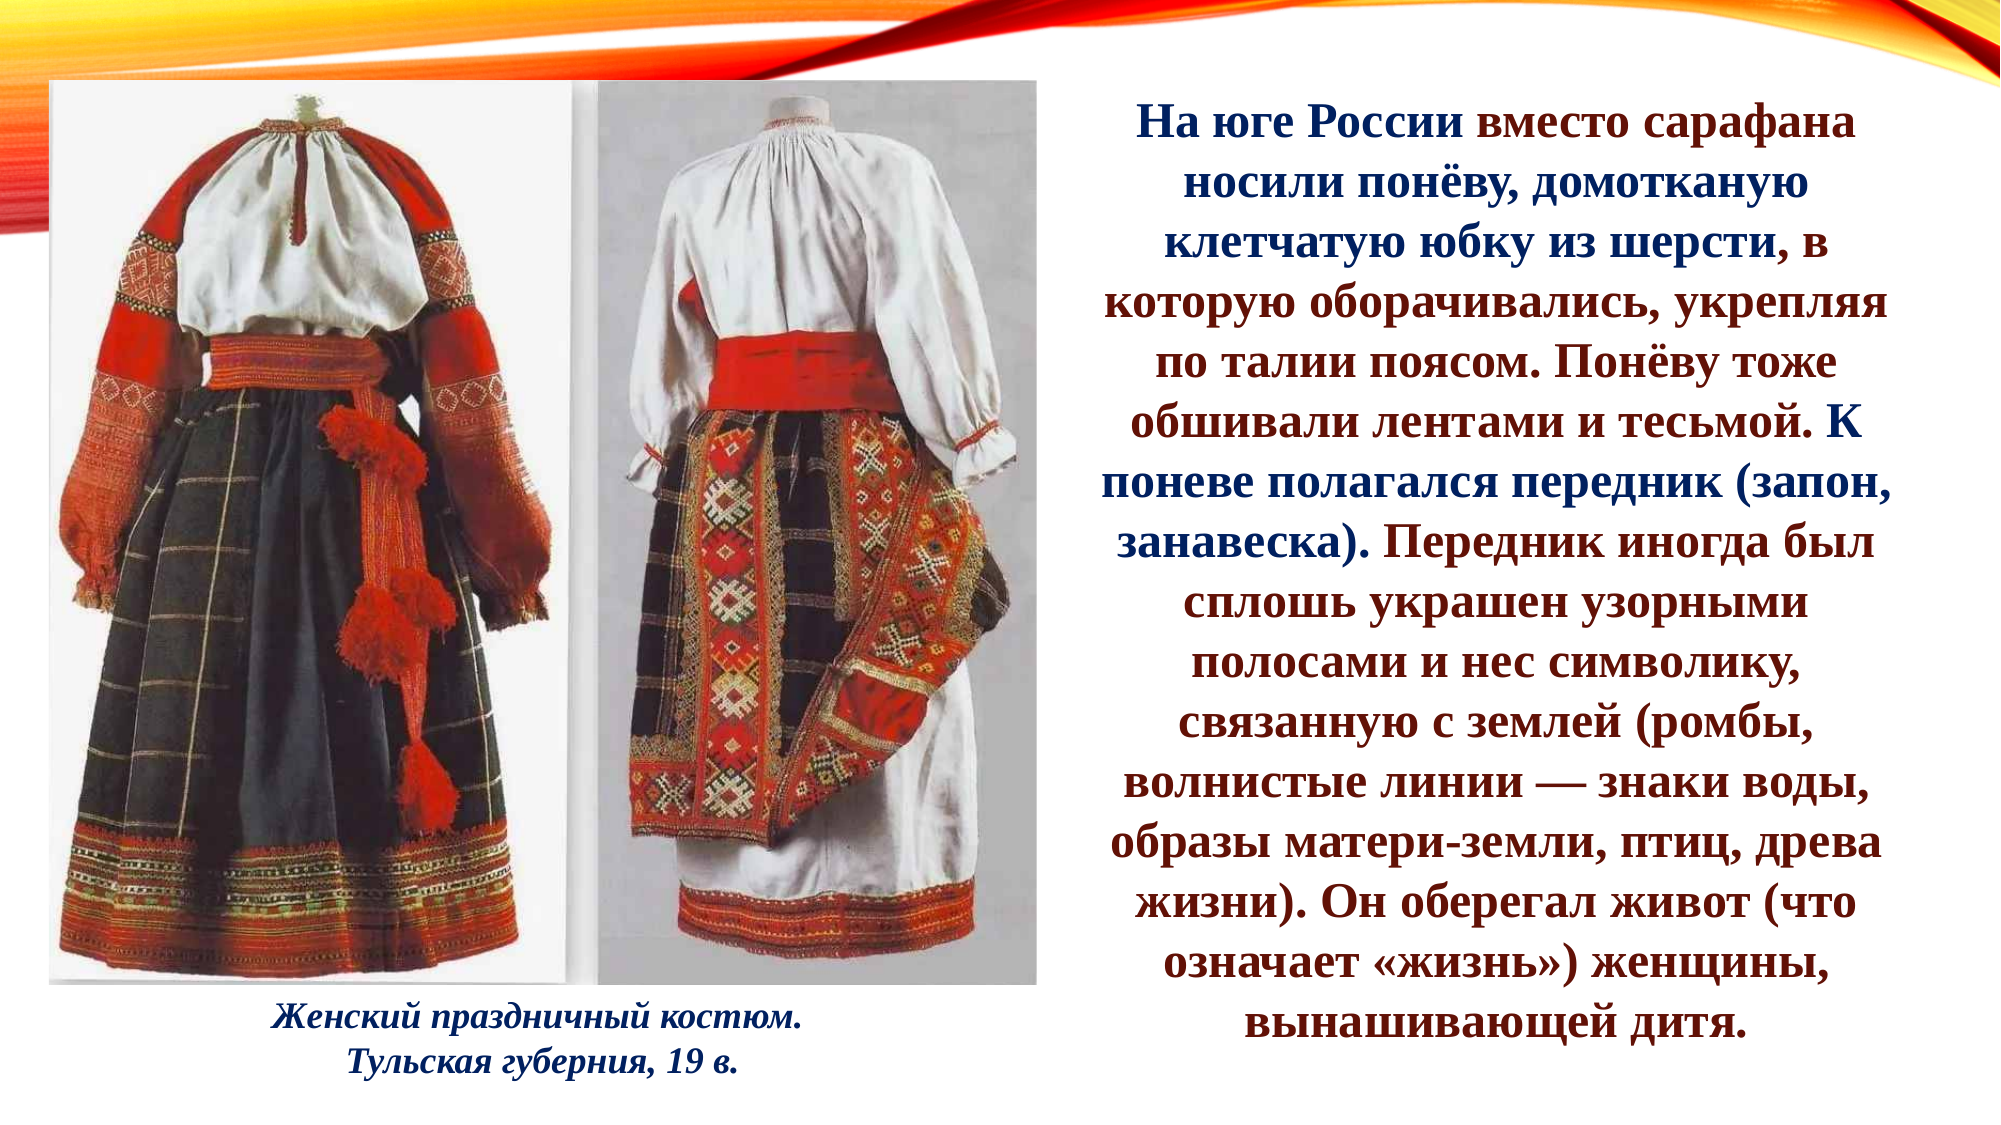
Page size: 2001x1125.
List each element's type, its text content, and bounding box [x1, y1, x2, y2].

text_box На юге России вместо сарафана носили понёву, домотканую клетчатую юбку из шерсти, в которую оборачивались, укрепляя по талии поясом. Понёву тоже обшивали лентами и тесьмой. К поневе полагался передник (запон, занавеска). Передник иногда был сплошь украшен узорными полосами и нес символику, связанную с землей (ромбы, волнистые линии — знаки воды, образы матери-земли, птиц, древа жизни). Он оберегал живот (что означает «жизнь») женщины, вынашивающей дитя. [1063, 80, 1930, 1056]
picture [0, 0, 2000, 985]
text_box Женский праздничный костюм. Тульская губерния, 19 в. [48, 985, 1037, 1125]
